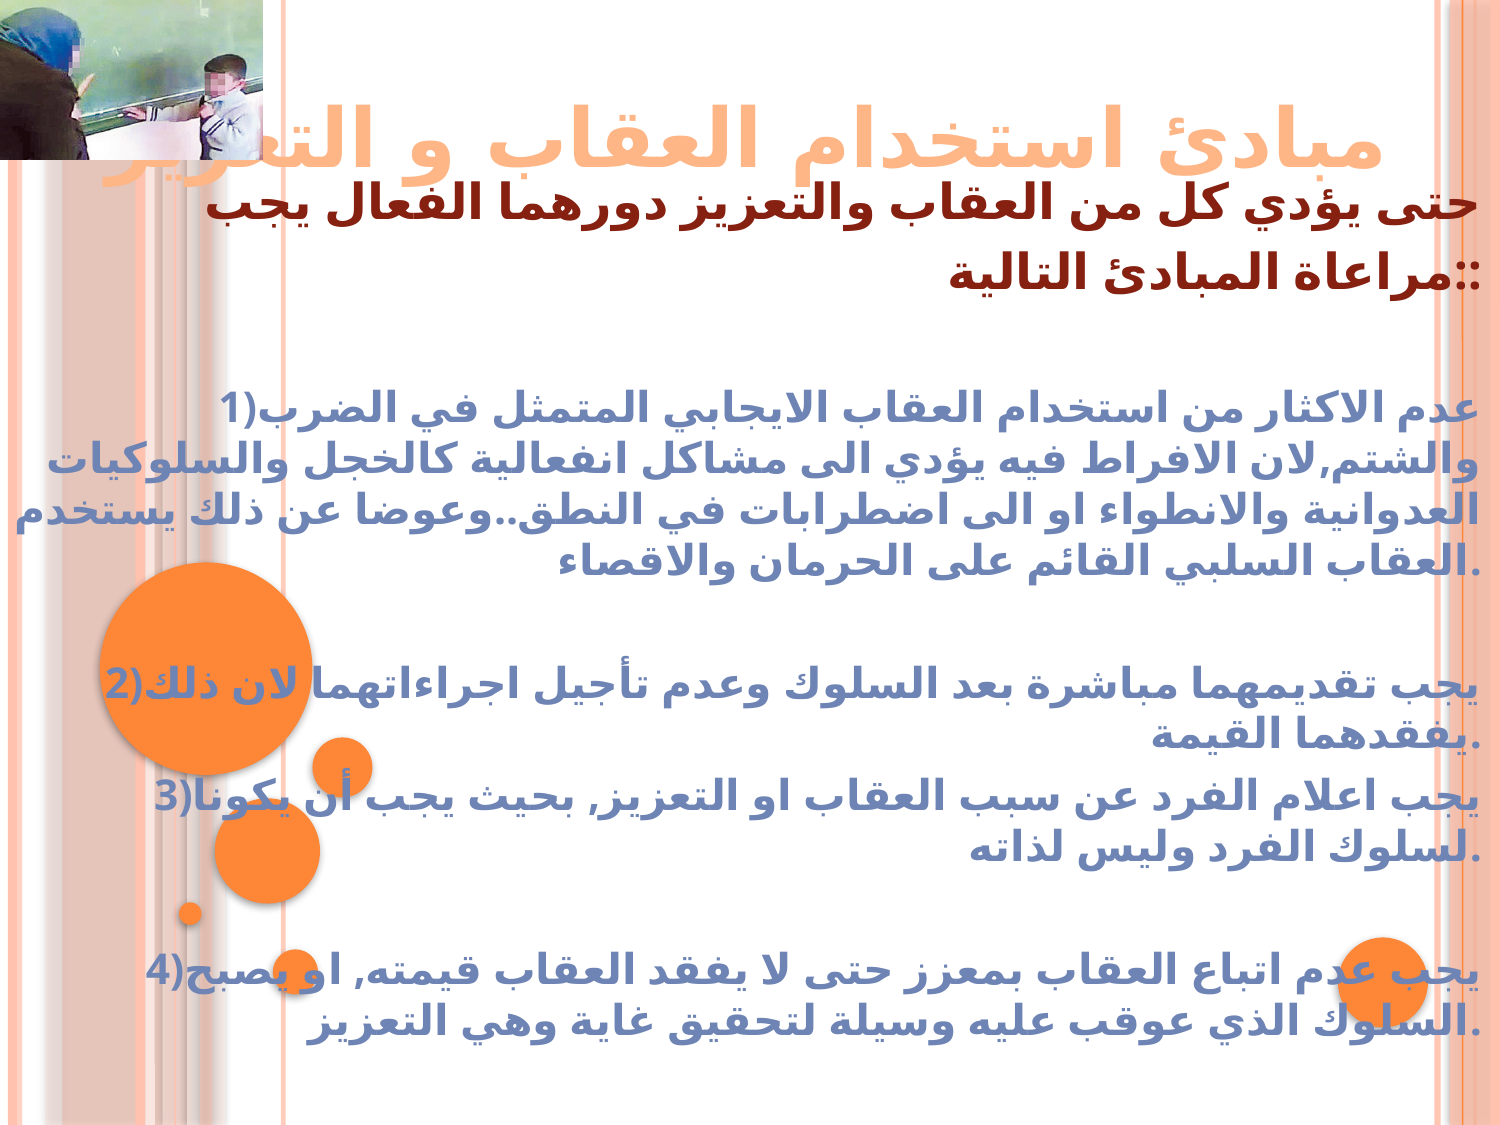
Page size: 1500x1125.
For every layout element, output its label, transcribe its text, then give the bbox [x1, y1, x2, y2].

title مبادئ استخدام العقاب و التعزيز [268, 30, 1495, 162]
picture [0, 0, 263, 161]
subtitle حتى يؤدي كل من العقاب والتعزيز دورهما الفعال يجب مراعاة المبادئ التالية:: 1)عدم الاكثار من استخدام العقاب الايجابي المتمثل في الضرب والشتم,لان الافراط فيه يؤدي الى مشاكل انفعالية كالخجل والسلوكيات العدوانية والانطواء او الى اضطرابات في النطق..وعوضا عن ذلك يستخدم العقاب السلبي القائم على الحرمان والاقصاء. 2)يجب تقديمهما مباشرة بعد السلوك وعدم تأجيل اجراءاتهما لان ذلك يفقدهما القيمة. 3)يجب اعلام الفرد عن سبب العقاب او التعزيز, بحيث يجب أن يكونا لسلوك الفرد وليس لذاته. 4)يجب عدم اتباع العقاب بمعزز حتى لا يفقد العقاب قيمته, او يصبح السلوك الذي عوقب عليه وسيلة لتحقيق غاية وهي التعزيز. [0, 162, 1497, 1063]
